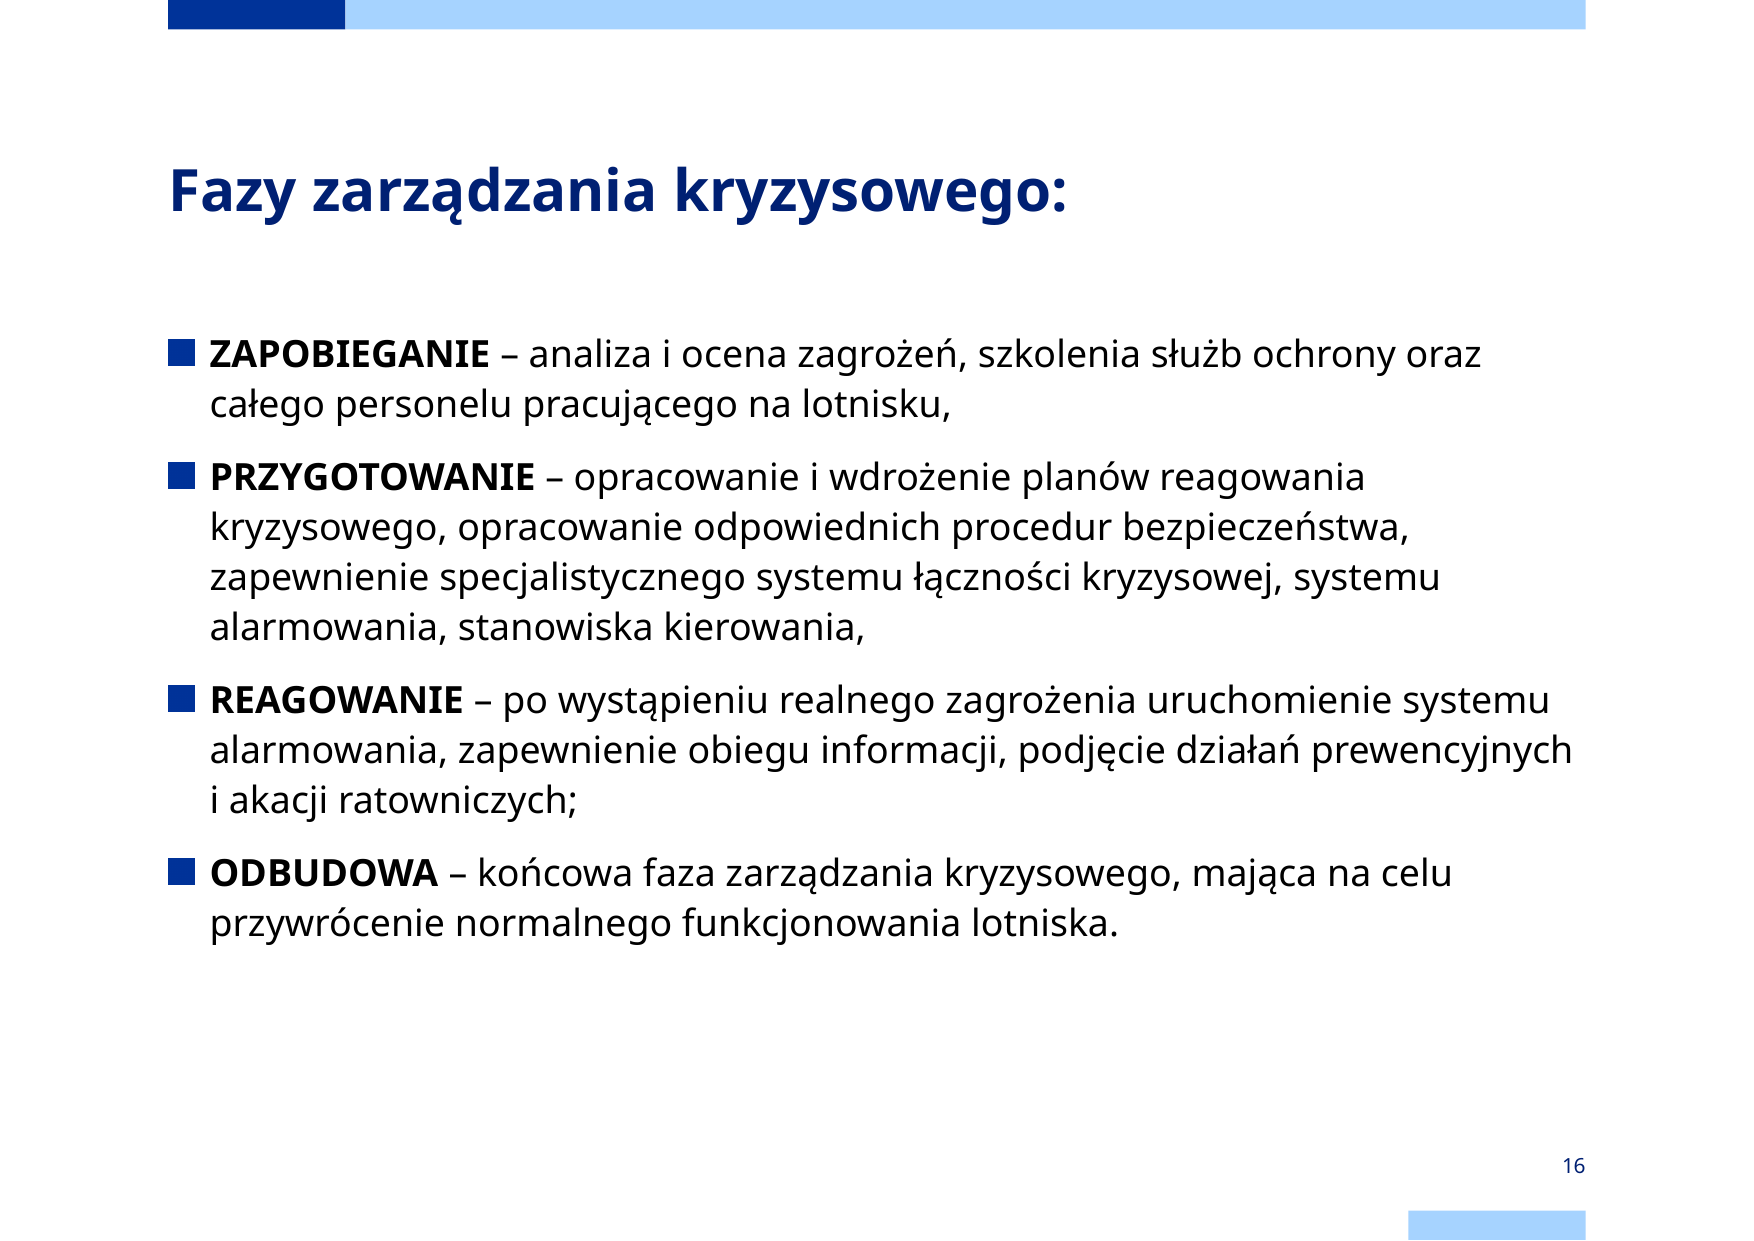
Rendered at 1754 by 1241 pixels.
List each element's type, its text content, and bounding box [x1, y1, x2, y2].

list ZAPOBIEGANIE – analiza i ocena zagrożeń, szkolenia służb ochrony oraz całego personelu pracującego na lotnisku, PRZYGOTOWANIE – opracowanie i wdrożenie planów reagowania kryzysowego, opracowanie odpowiednich procedur bezpieczeństwa, zapewnienie specjalistycznego systemu łączności kryzysowej, systemu alarmowania, stanowiska kierowania, REAGOWANIE – po wystąpieniu realnego zagrożenia uruchomienie systemu alarmowania, zapewnienie obiegu informacji, podjęcie działań prewencyjnych i akacji ratowniczych; ODBUDOWA – końcowa faza zarządzania kryzysowego, mająca na celu przywrócenie normalnego funkcjonowania lotniska. [168, 324, 1586, 1093]
picture [168, 339, 195, 366]
picture [168, 858, 195, 885]
picture [168, 462, 195, 489]
picture [168, 685, 195, 712]
title Fazy zarządzania kryzysowego: [168, 147, 1586, 324]
slide_number 16 [1408, 1151, 1586, 1182]
